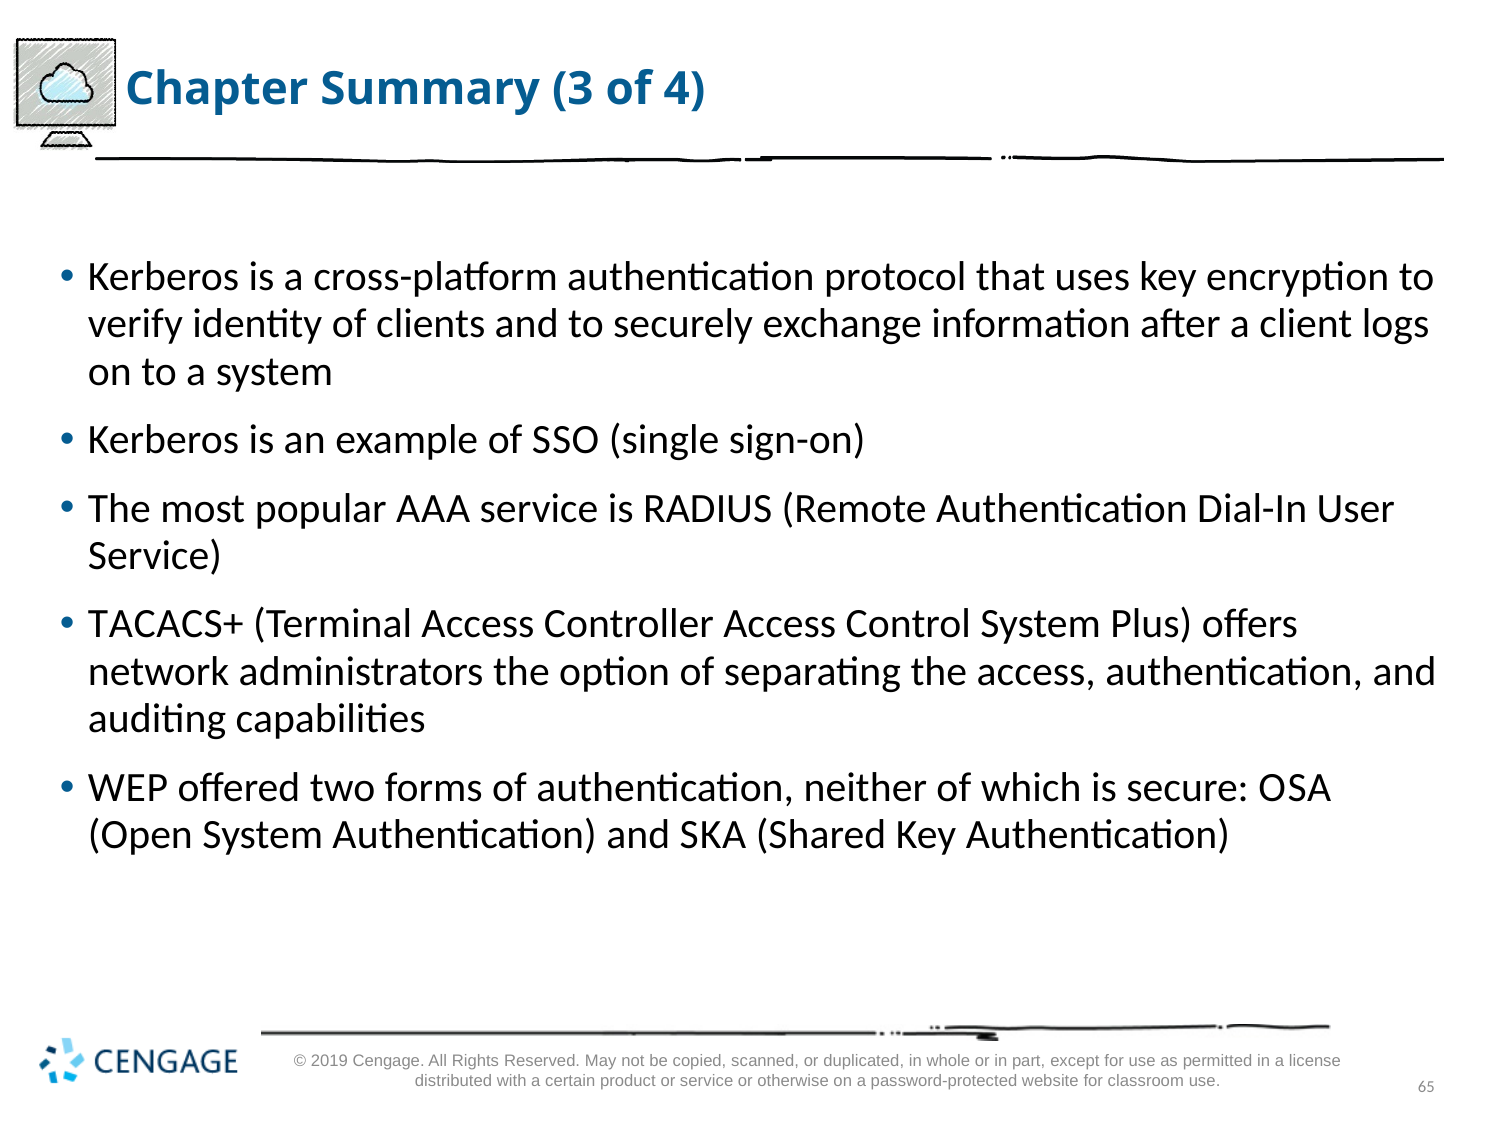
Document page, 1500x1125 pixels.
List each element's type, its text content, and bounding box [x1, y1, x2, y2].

picture [19, 1024, 250, 1096]
footer © 2019 Cengage. All Rights Reserved. May not be copied, scanned, or duplicated, in whole or in part, except for use as permitted in a license distributed with a certain product or service or otherwise on a password-protected website for classroom use. [262, 1050, 1375, 1091]
title Chapter Summary (3 of 4) [125, 66, 1442, 116]
picture [95, 155, 1444, 163]
list Kerberos is a cross-platform authentication protocol that uses key encryption to verify identity of clients and to securely exchange information after a client logs on to a system Kerberos is an example of S S O (single sign-on) The most popular A A A service is RADIUS (Remote Authentication Dial-In User Service) T A C A C S+ (Terminal Access Controller Access Control System Plus) offers network administrators the option of separating the access, authentication, and auditing capabilities W E P offered two forms of authentication, neither of which is secure: O S A (Open System Authentication) and S K A (Shared Key Authentication) [59, 252, 1441, 881]
picture [13, 36, 117, 151]
picture [261, 1024, 1331, 1041]
